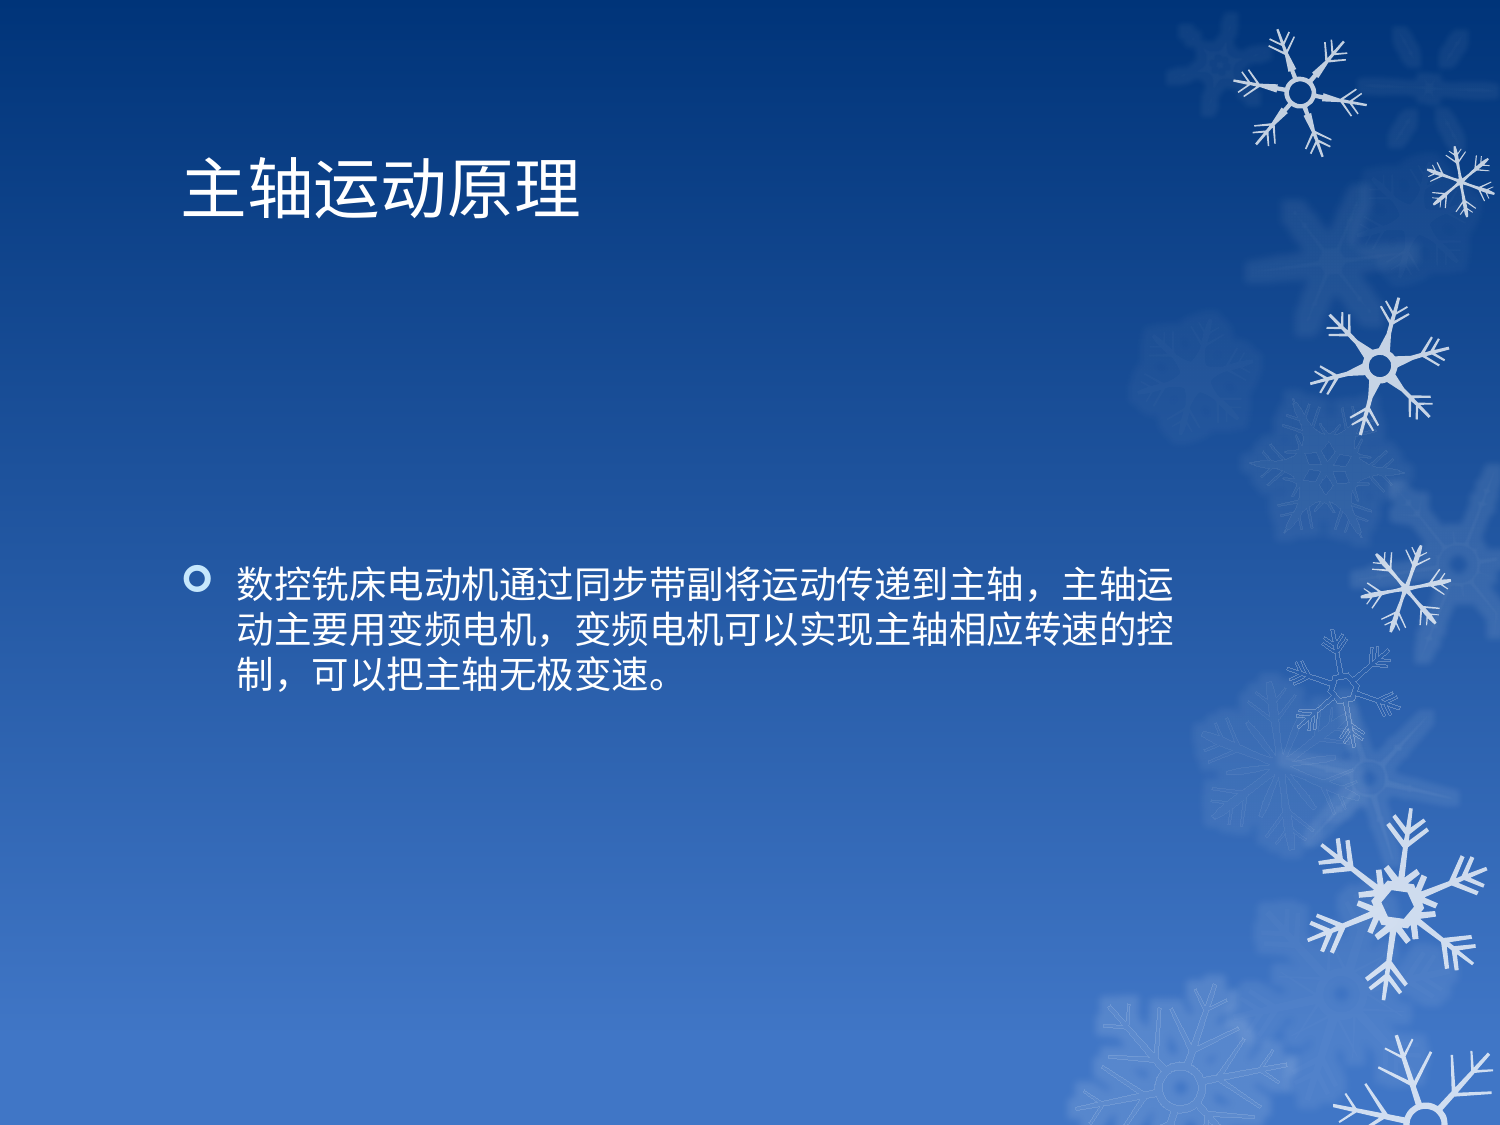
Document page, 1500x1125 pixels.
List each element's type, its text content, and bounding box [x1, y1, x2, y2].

list 数控铣床电动机通过同步带副将运动传递到主轴，主轴运动主要用变频电机，变频电机可以实现主轴相应转速的控制，可以把主轴无极变速。 [165, 296, 1223, 962]
title 主轴运动原理 [165, 110, 1335, 263]
